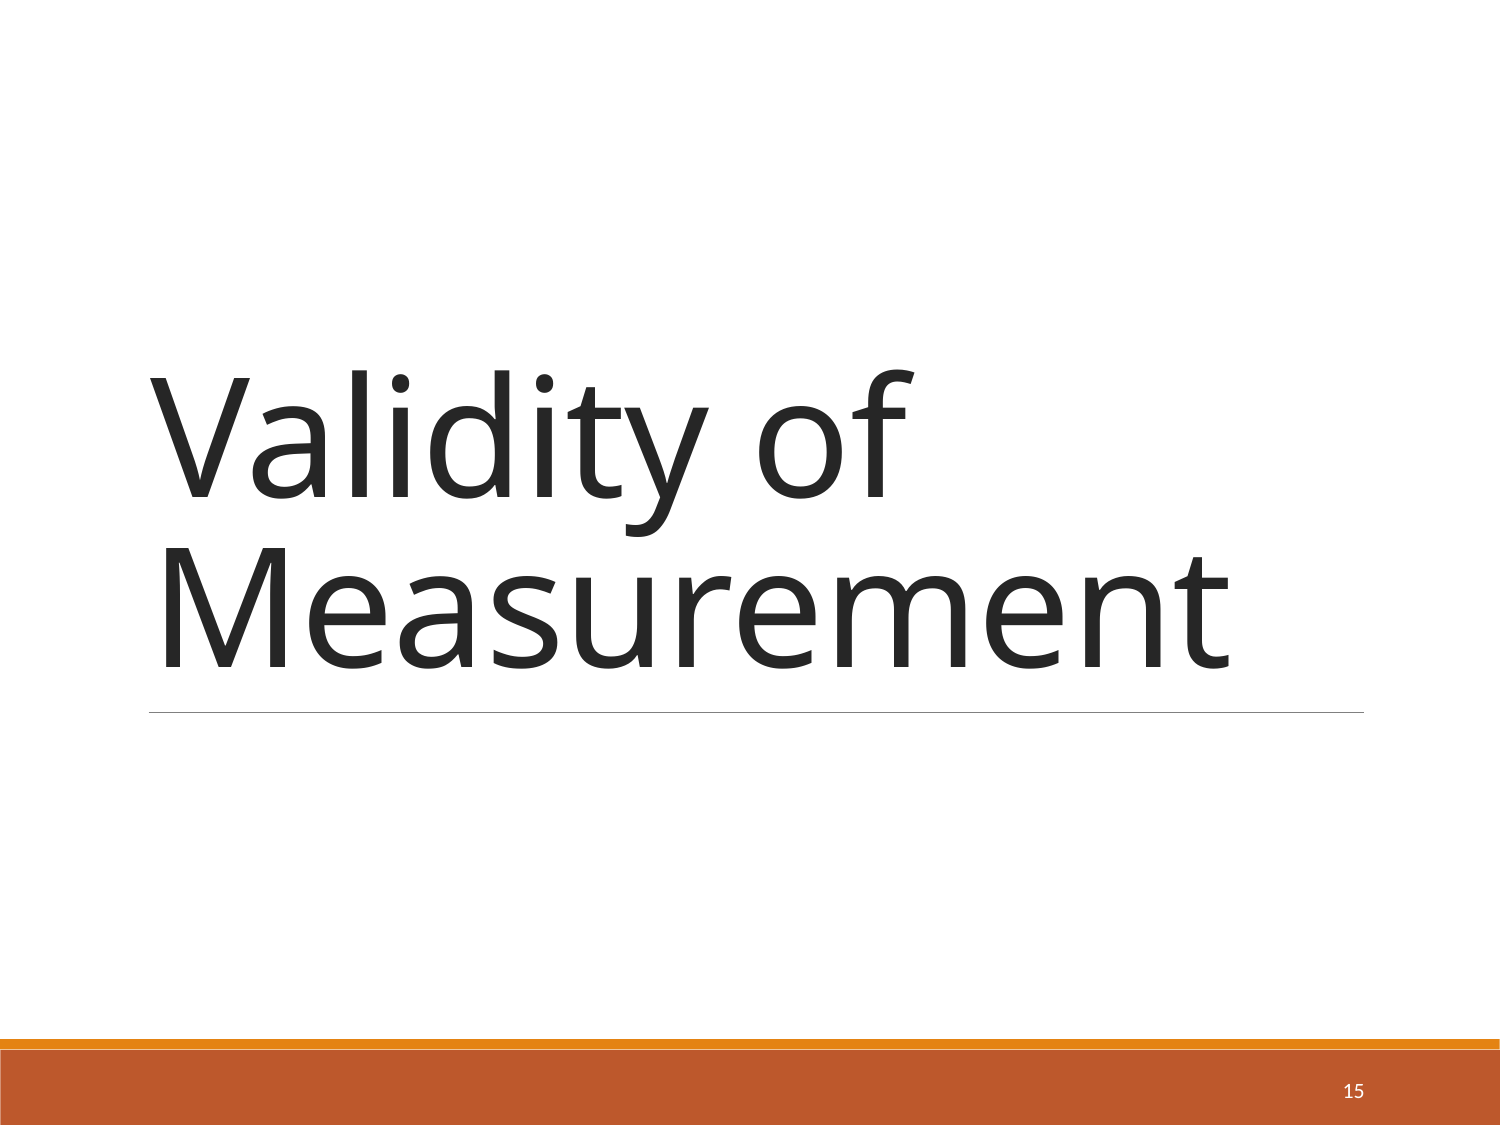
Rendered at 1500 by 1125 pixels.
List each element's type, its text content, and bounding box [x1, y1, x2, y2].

slide_number 15 [1218, 1059, 1380, 1120]
title Validity of Measurement [135, 124, 1373, 710]
